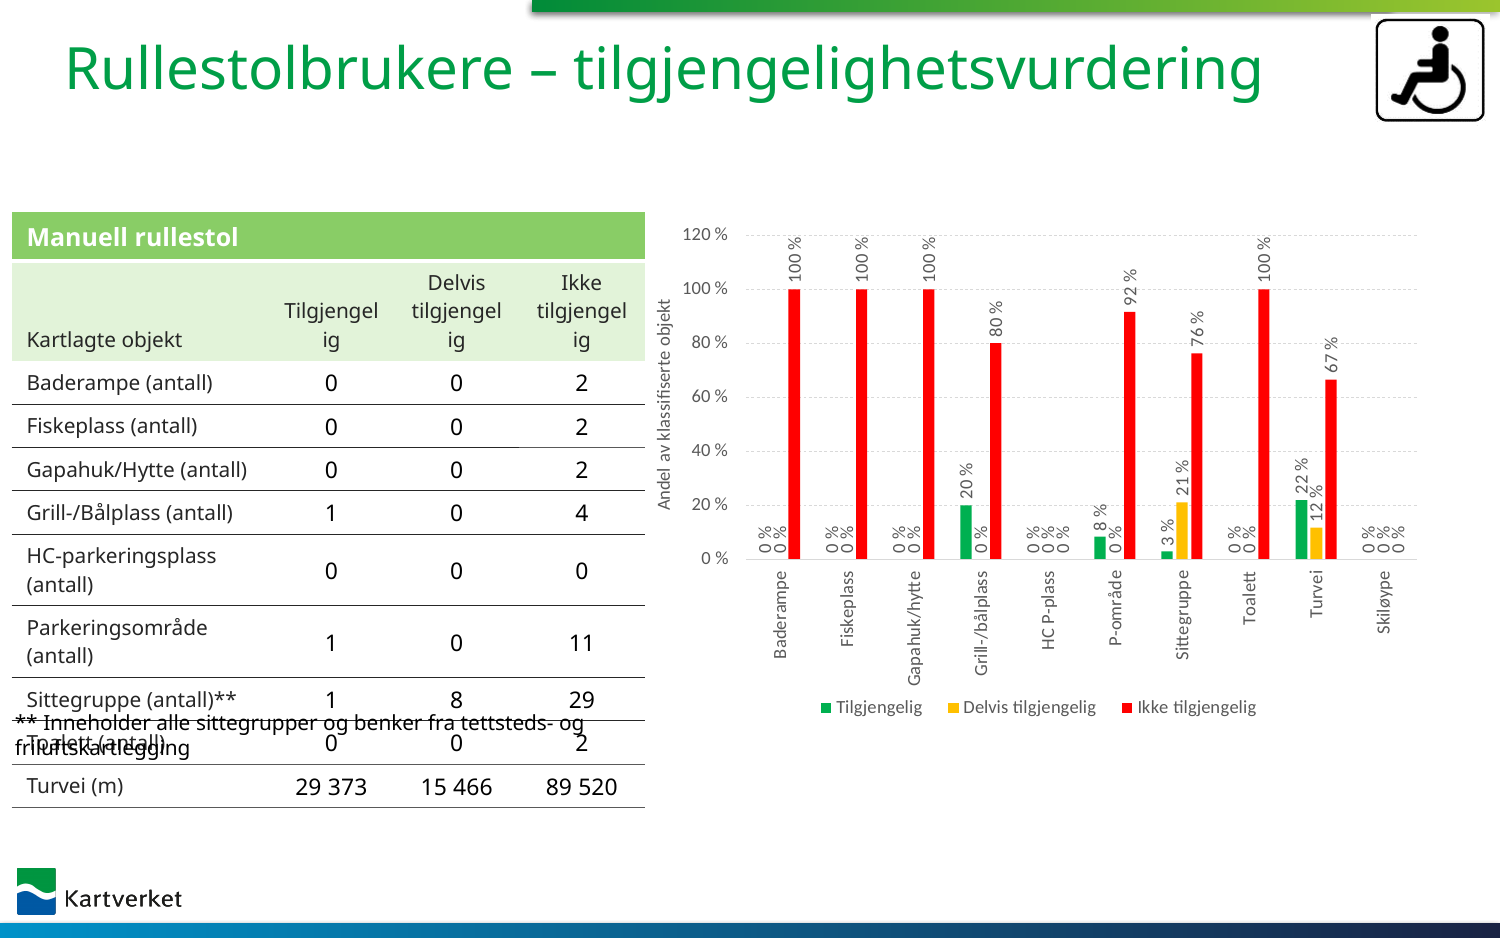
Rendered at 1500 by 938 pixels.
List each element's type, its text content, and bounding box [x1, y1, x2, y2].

table_cell 0 [269, 448, 394, 490]
table_cell Grill-/Bålplass (antall) [12, 491, 269, 534]
table_cell Tilgjengelig [269, 263, 394, 361]
table_cell Ikke tilgjengelig [519, 263, 638, 361]
table_cell 89 520 [519, 768, 645, 807]
text_box Rullestolbrukere – tilgjengelighetsvurdering [49, 12, 1372, 109]
table_cell Kartlagte objekt [12, 263, 269, 361]
table_cell 2 [519, 361, 638, 404]
table_cell 8 [394, 678, 519, 702]
table_cell 0 [394, 535, 519, 605]
table_cell 0 [519, 535, 638, 605]
table_cell 0 [394, 405, 519, 447]
table_cell 2 [519, 448, 638, 490]
table_cell 0 [394, 448, 519, 490]
table_cell Turvei (m) [12, 768, 269, 807]
table_cell 1 [269, 678, 394, 702]
table_header Manuell rullestol [12, 212, 645, 259]
picture [1371, 13, 1491, 127]
table_cell 29 [519, 678, 638, 702]
table_cell 1 [269, 491, 394, 534]
table_cell 15 466 [394, 768, 519, 807]
table_cell Delvis tilgjengelig [394, 263, 519, 361]
table_cell 4 [519, 491, 638, 534]
table_cell Baderampe (antall) [12, 361, 269, 404]
table_cell 0 [394, 606, 519, 677]
table_cell 29 373 [269, 768, 394, 807]
table_cell 0 [269, 361, 394, 404]
picture [643, 218, 1427, 728]
table_cell 2 [519, 405, 638, 447]
table_cell 0 [269, 535, 394, 605]
text_box ** Inneholder alle sittegrupper og benker fra tettsteds- og friluftskartlegging [0, 702, 745, 768]
table_cell Parkeringsområde (antall) [12, 606, 269, 677]
table_cell Gapahuk/Hytte (antall) [12, 448, 269, 490]
table_cell 1 [269, 606, 394, 677]
table_cell Sittegruppe (antall)** [12, 678, 269, 702]
table_cell 0 [394, 361, 519, 404]
table_cell 11 [519, 606, 638, 677]
table_cell 0 [269, 405, 394, 447]
table_cell Fiskeplass (antall) [12, 405, 269, 447]
table_cell 0 [394, 491, 519, 534]
table_cell HC-parkeringsplass (antall) [12, 535, 269, 605]
